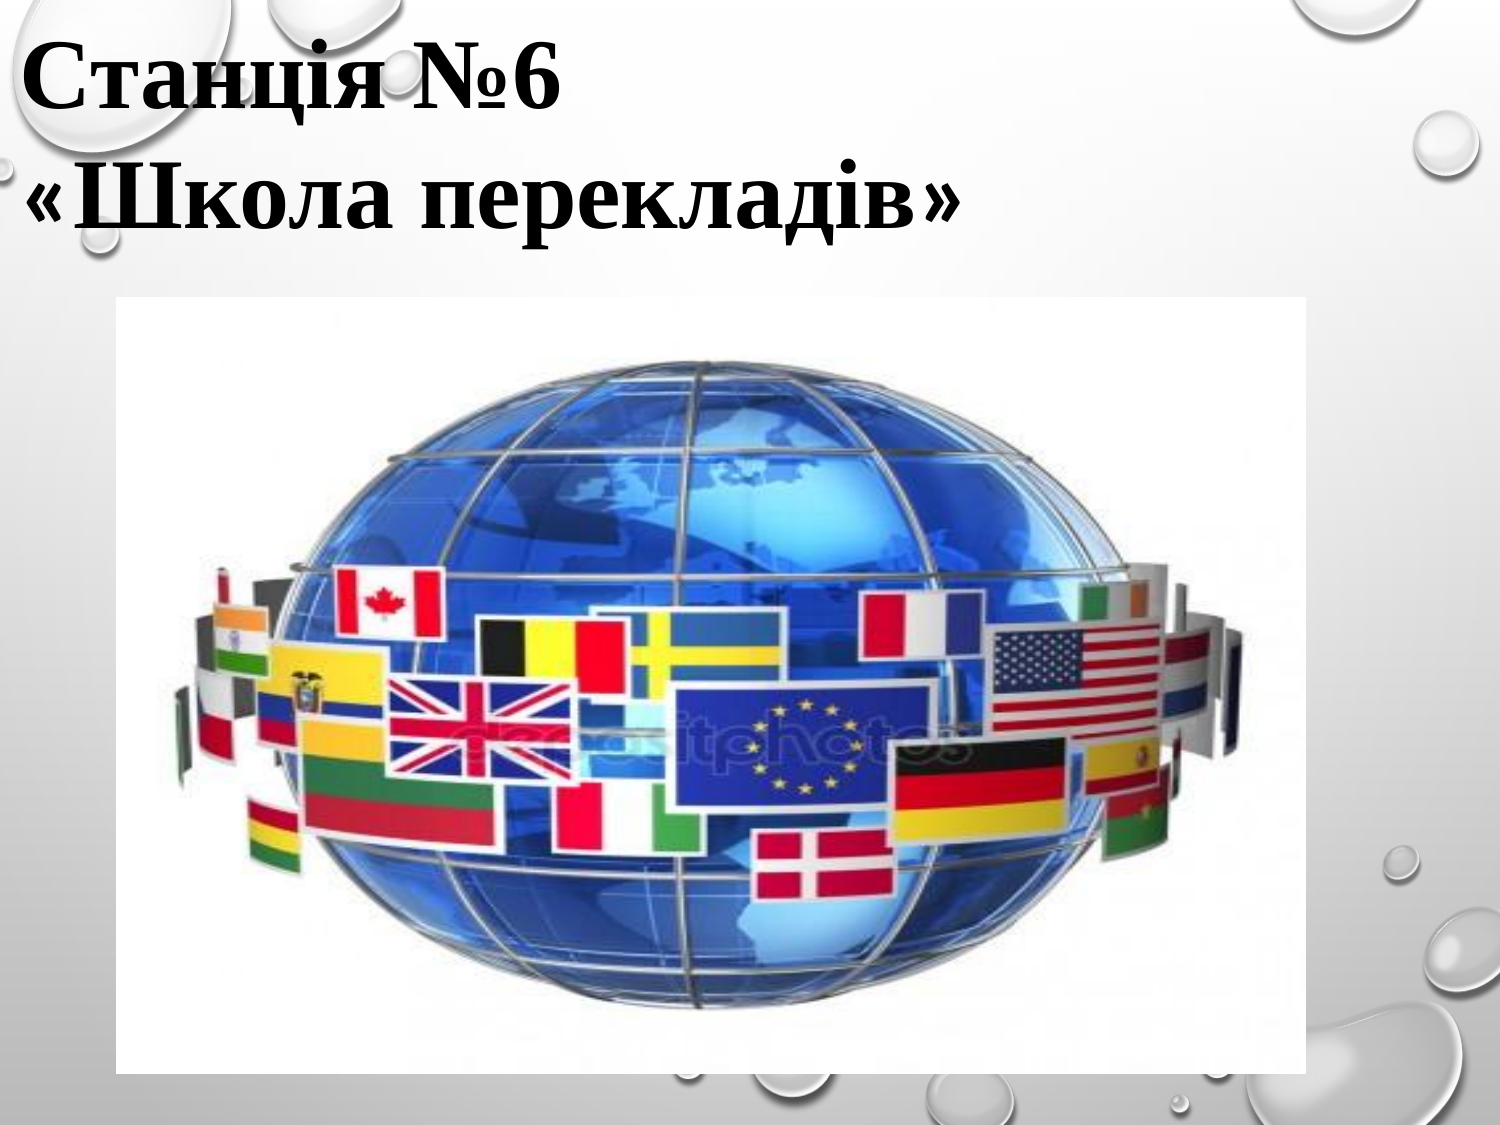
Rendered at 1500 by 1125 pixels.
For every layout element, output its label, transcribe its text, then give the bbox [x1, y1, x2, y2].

picture [0, 0, 1500, 1125]
text_box Станція №6 «Школа перекладів» [4, 1, 986, 257]
